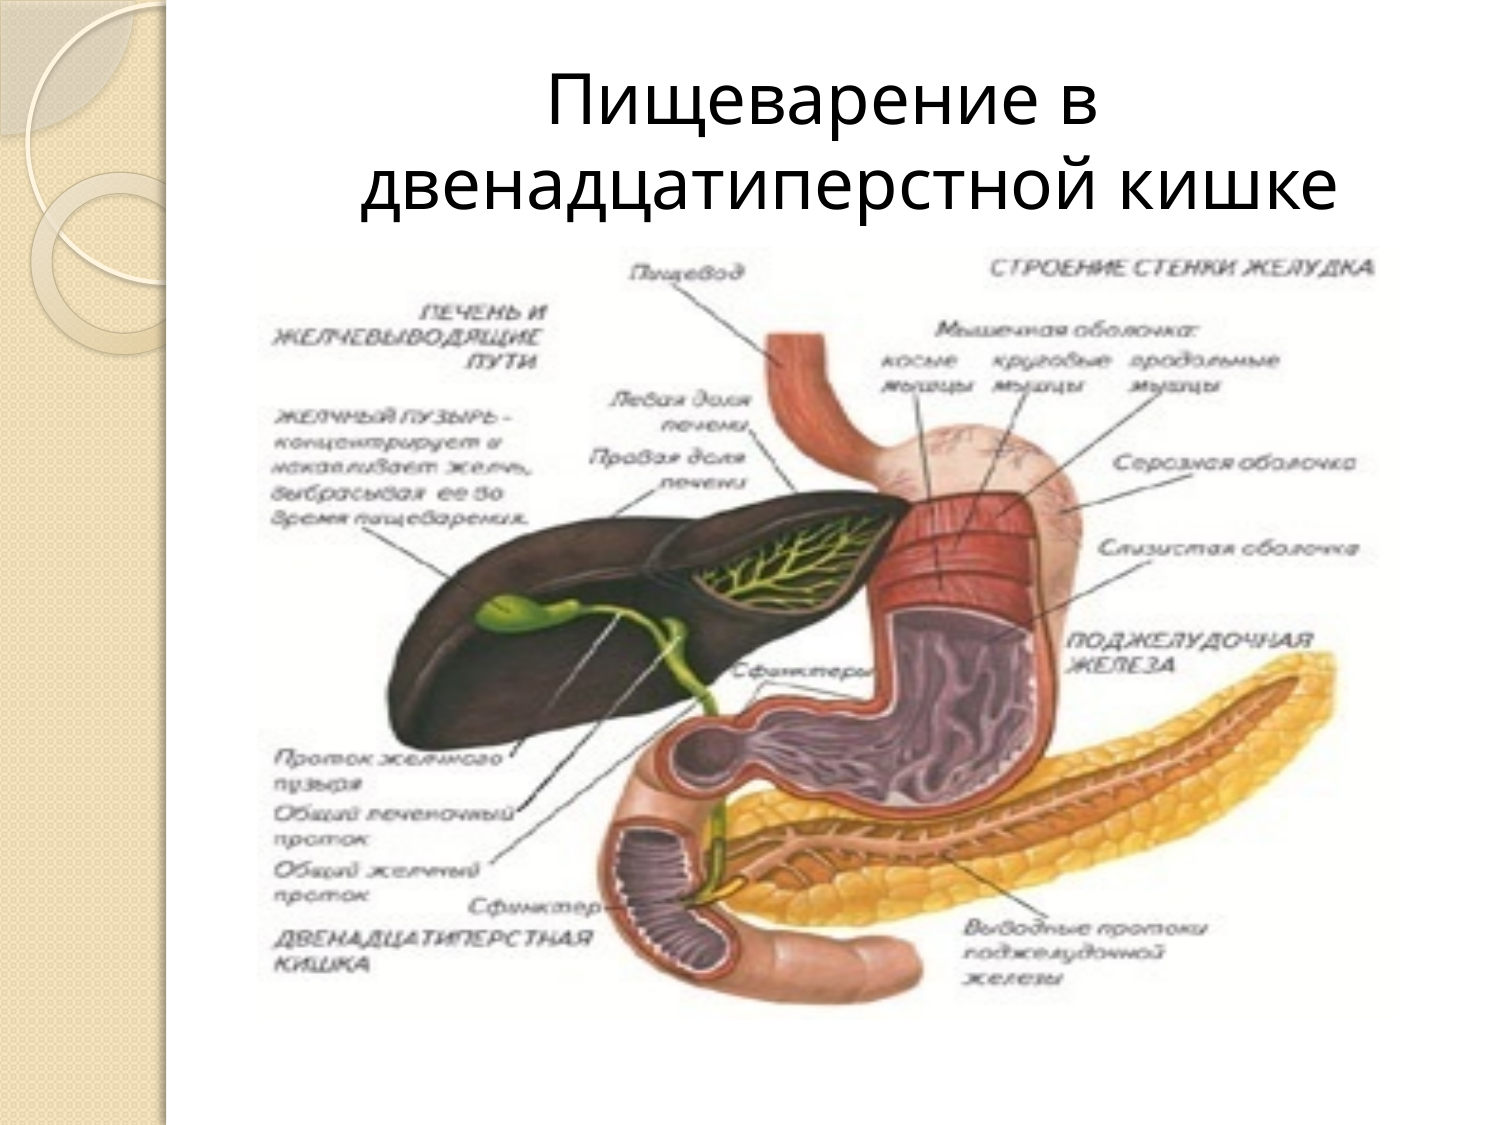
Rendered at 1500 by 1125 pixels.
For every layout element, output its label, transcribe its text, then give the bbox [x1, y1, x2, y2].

title Пищеварение в двенадцатиперстной кишке [235, 45, 1466, 233]
picture [257, 245, 1395, 1020]
